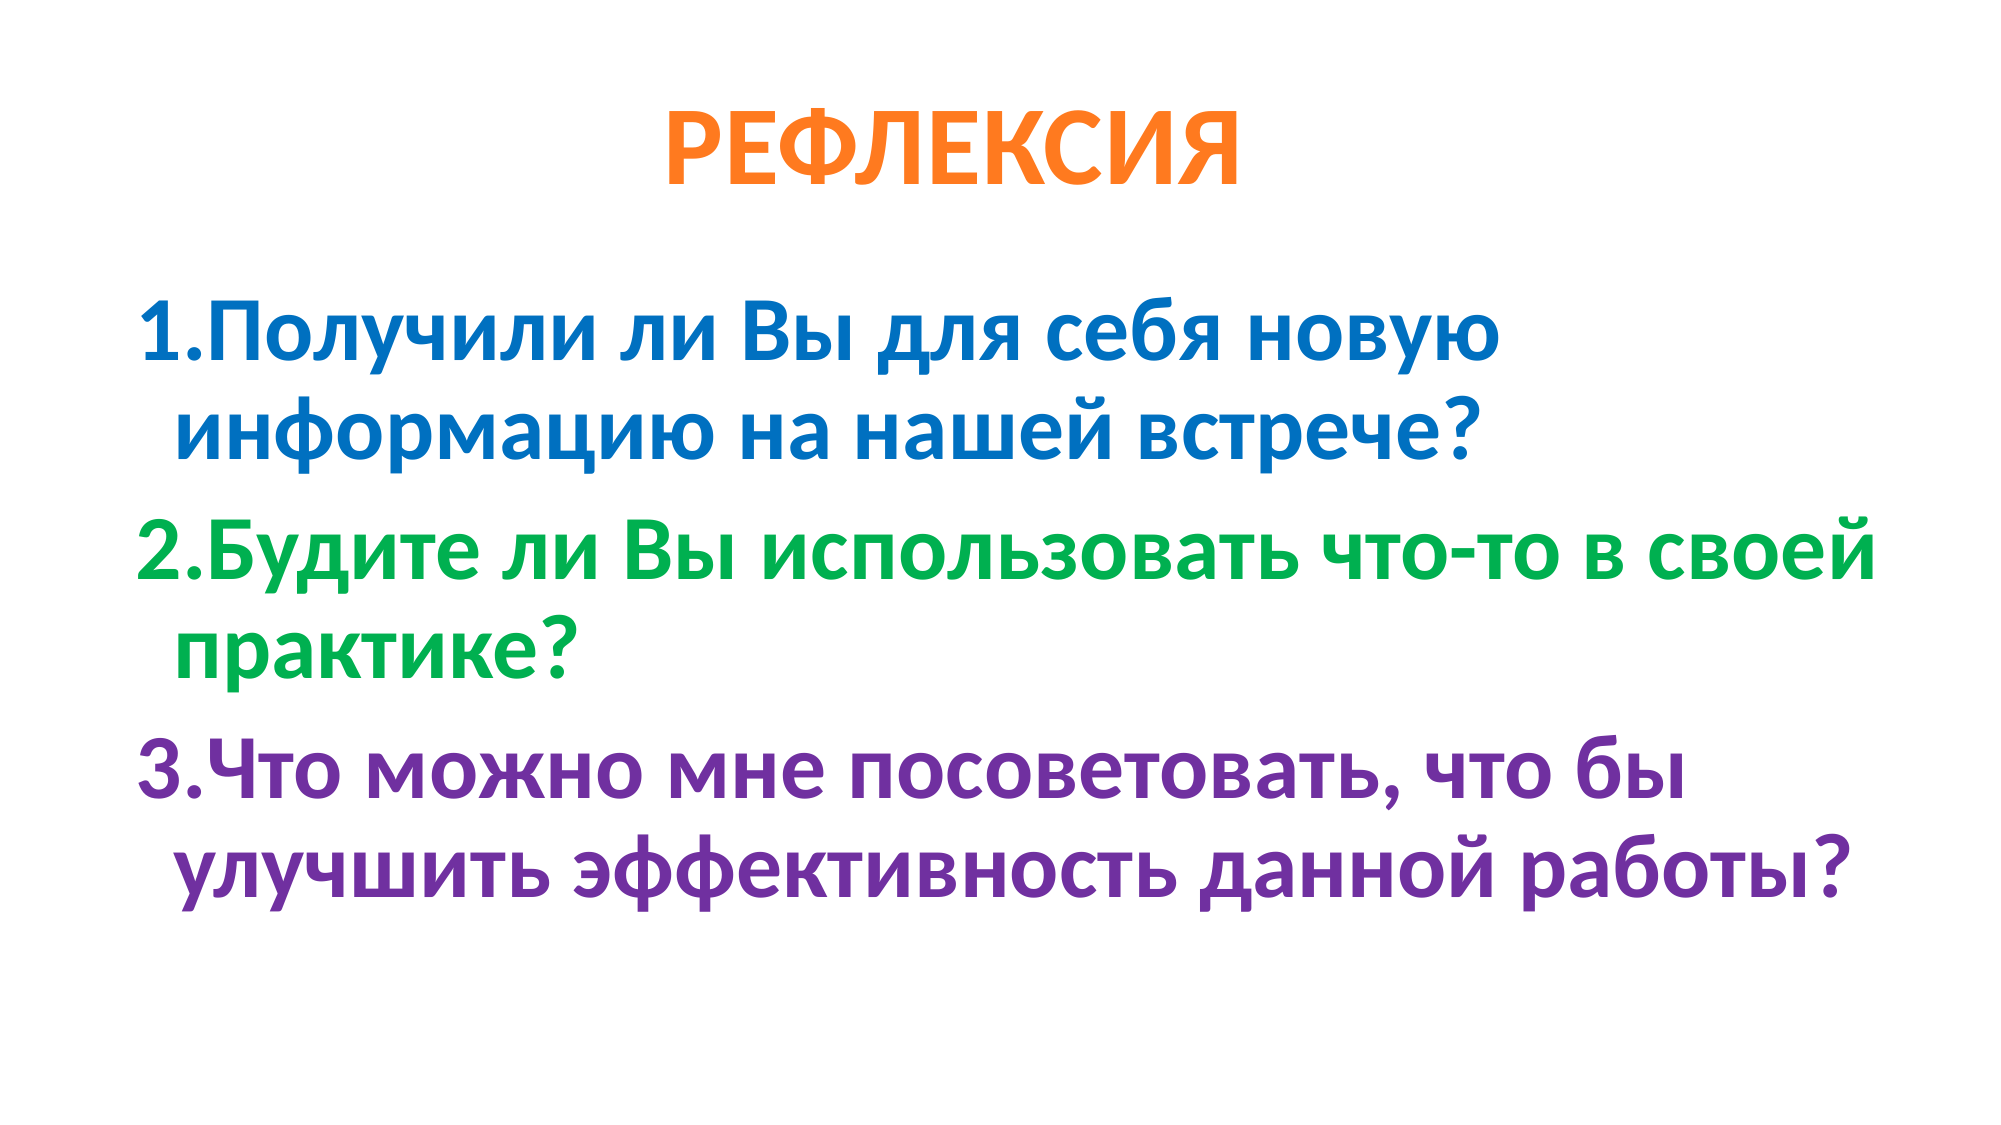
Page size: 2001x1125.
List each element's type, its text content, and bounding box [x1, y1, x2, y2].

list 1.Получили ли Вы для себя новую информацию на нашей встрече? 2.Будите ли Вы использовать что-то в своей практике? 3.Что можно мне посоветовать, что бы улучшить эффективность данной работы? [120, 274, 1950, 988]
text_box РЕФЛЕКСИЯ [648, 64, 1259, 215]
